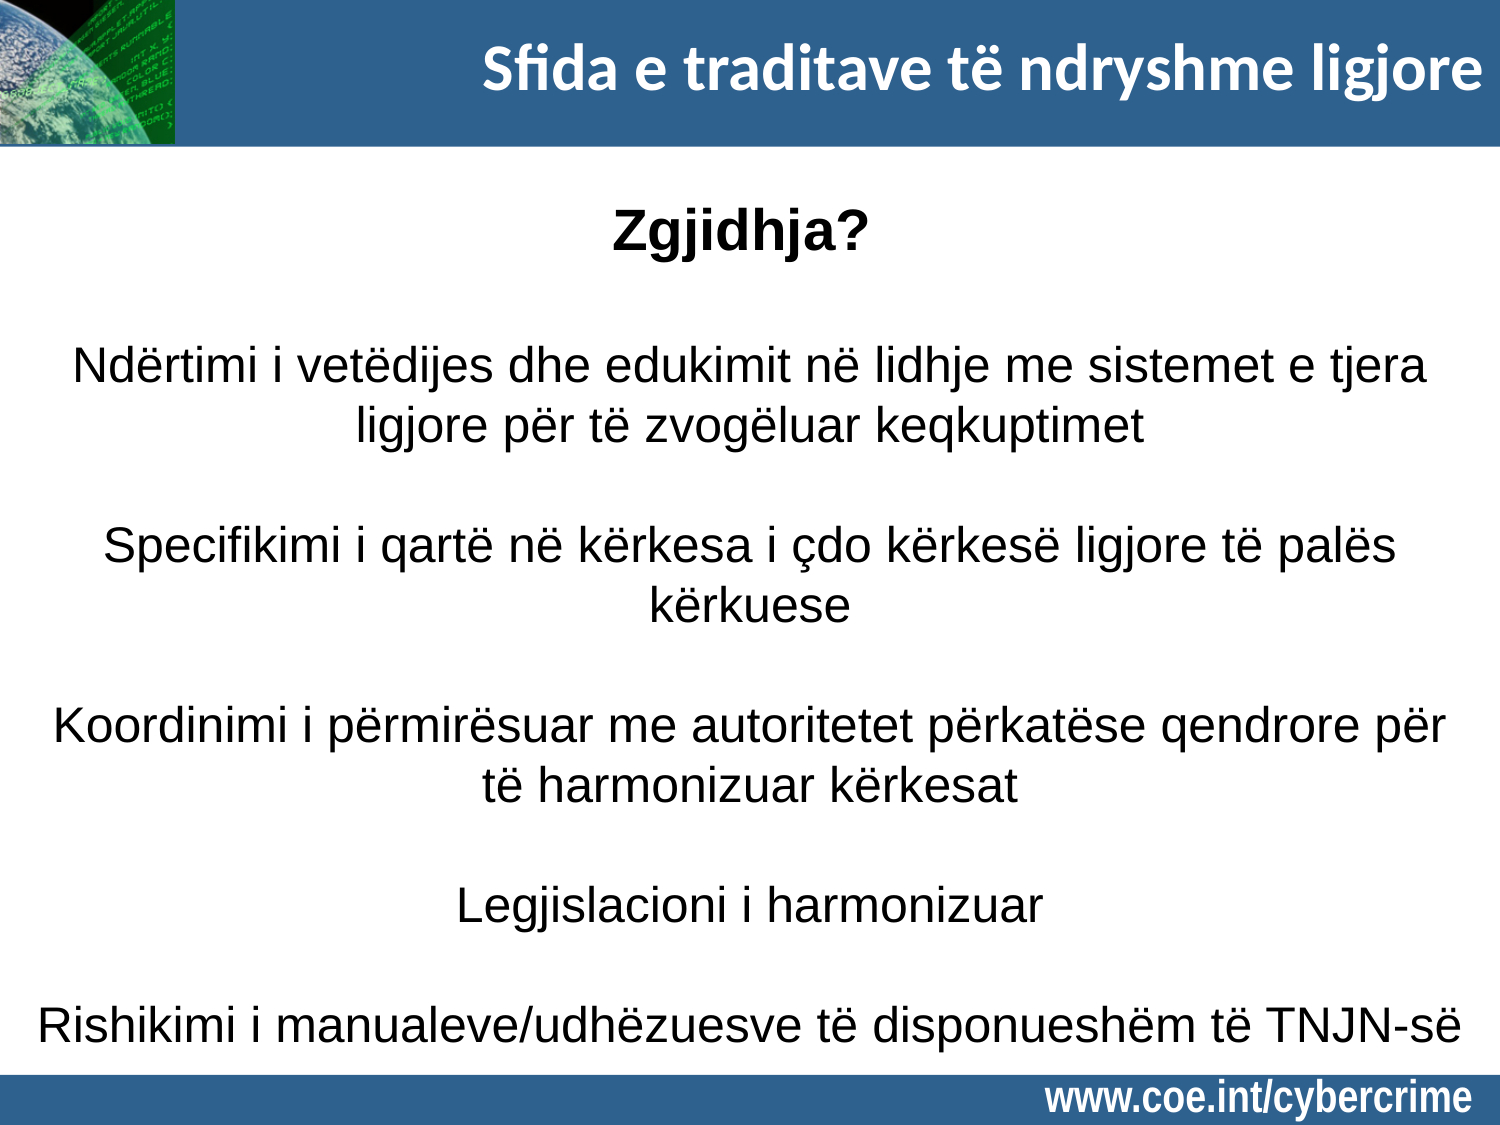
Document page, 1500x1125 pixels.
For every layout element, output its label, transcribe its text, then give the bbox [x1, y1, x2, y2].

text_box Zgjidhja? Ndërtimi i vetëdijes dhe edukimit në lidhje me sistemet e tjera ligjore për të zvogëluar keqkuptimet Specifikimi i qartë në kërkesa i çdo kërkesë ligjore të palës kërkuese Koordinimi i përmirësuar me autoritetet përkatëse qendrore për të harmonizuar kërkesat Legjislacioni i harmonizuar Rishikimi i manualeve/udhëzuesve të disponueshëm të TNJN-së [19, 185, 1481, 1060]
text_box Sfida e traditave të ndryshme ligjore [177, 0, 1500, 149]
text_box www.coe.int/cybercrime [1030, 1059, 1500, 1125]
picture [0, 0, 175, 144]
text_box [0, 1073, 1030, 1125]
